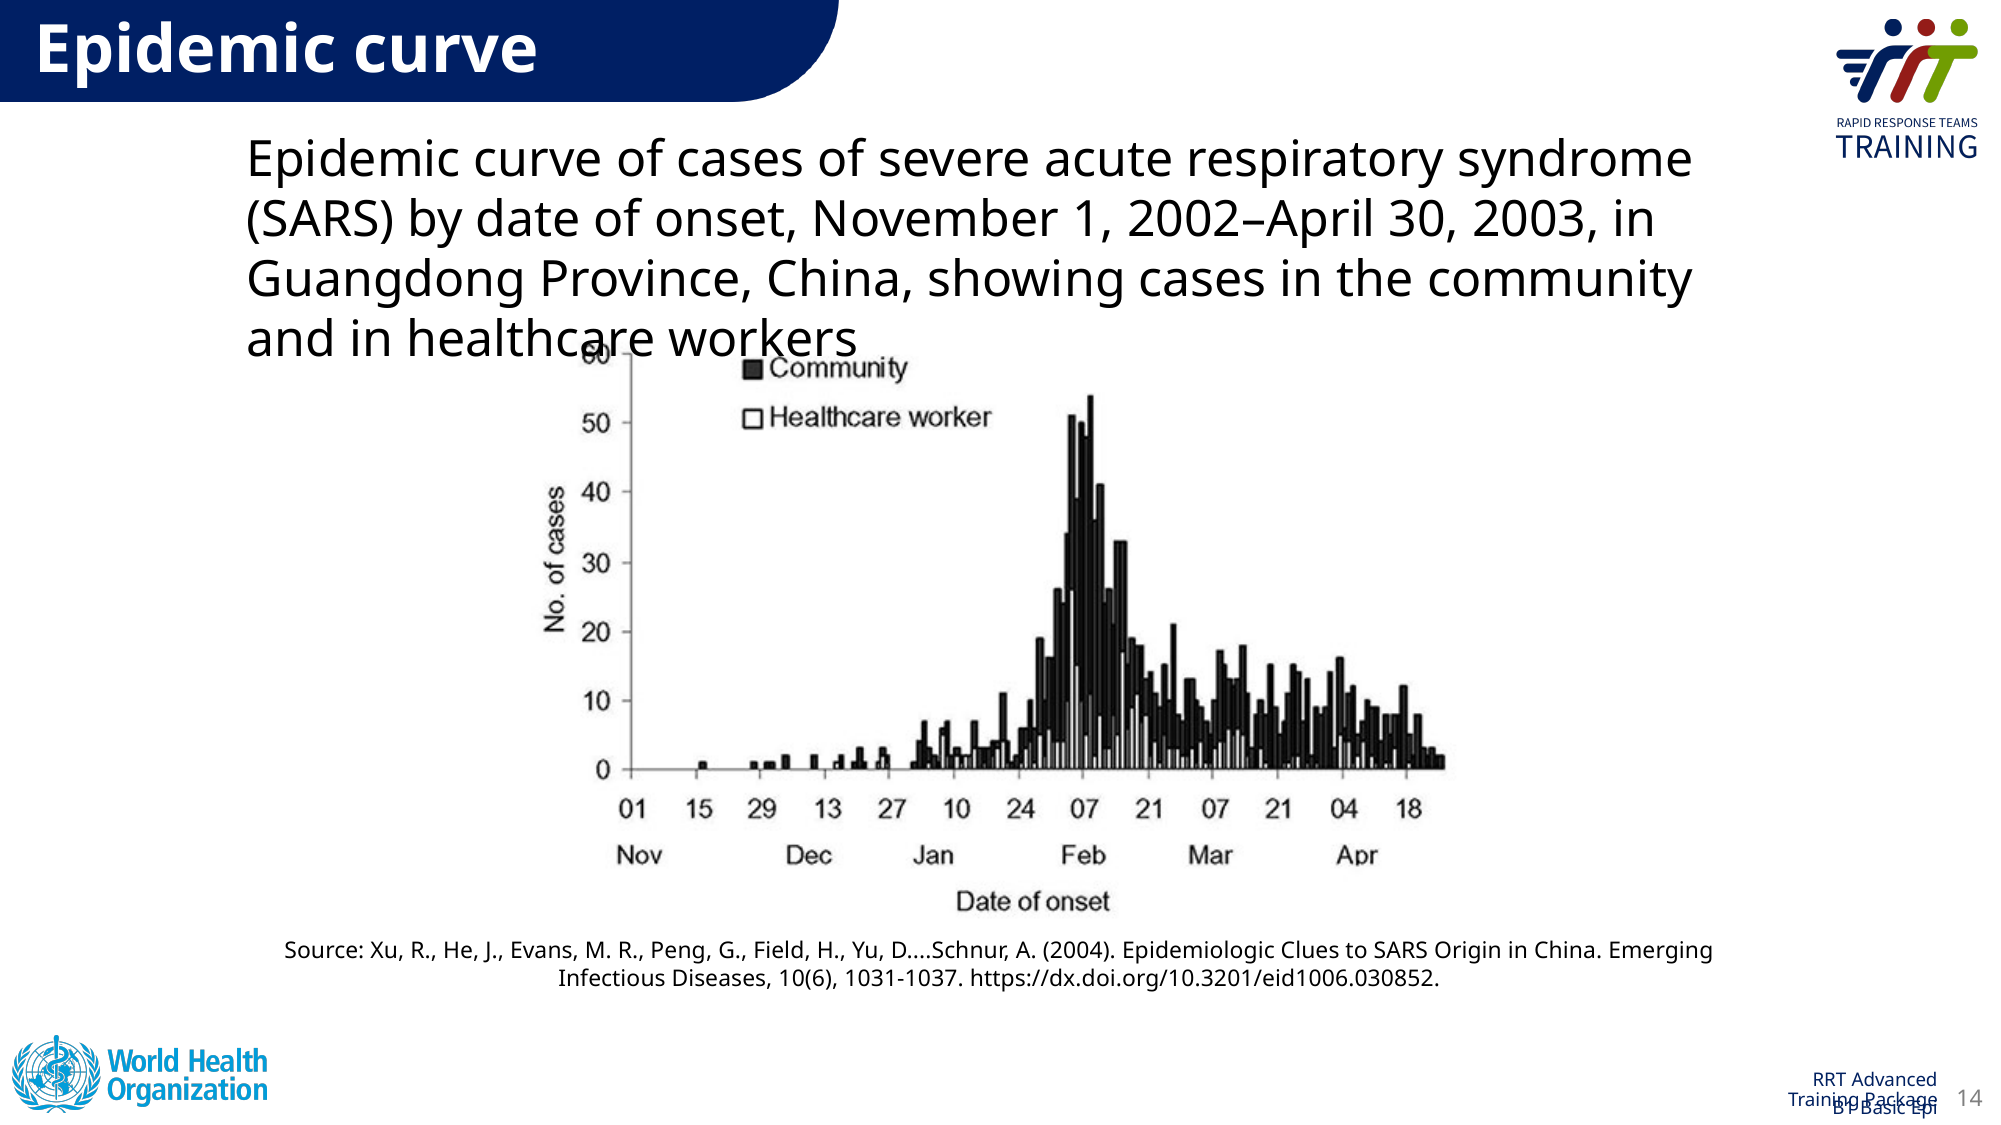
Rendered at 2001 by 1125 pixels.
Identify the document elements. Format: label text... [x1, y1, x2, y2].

picture [1835, 19, 1978, 167]
text_box Source: Xu, R., He, J., Evans, M. R., Peng, G., Field, H., Yu, D....Schnur, A. (2004). Epidemiologic Clues to SARS Origin in China. Emerging Infectious Diseases, 10(6), 1031-1037. https://dx.doi.org/10.3201/eid1006.030852. [272, 928, 1728, 999]
picture [530, 330, 1469, 939]
text_box Epidemic curve [27, 0, 1021, 94]
picture [12, 1083, 48, 1113]
text_box Epidemic curve of cases of severe acute respiratory syndrome (SARS) by date of onset, November 1, 2002–April 30, 2003, in Guangdong Province, China, showing cases in the community and in healthcare workers [239, 118, 1761, 374]
picture [12, 1035, 267, 1113]
picture [0, 0, 839, 102]
picture [58, 1050, 64, 1058]
